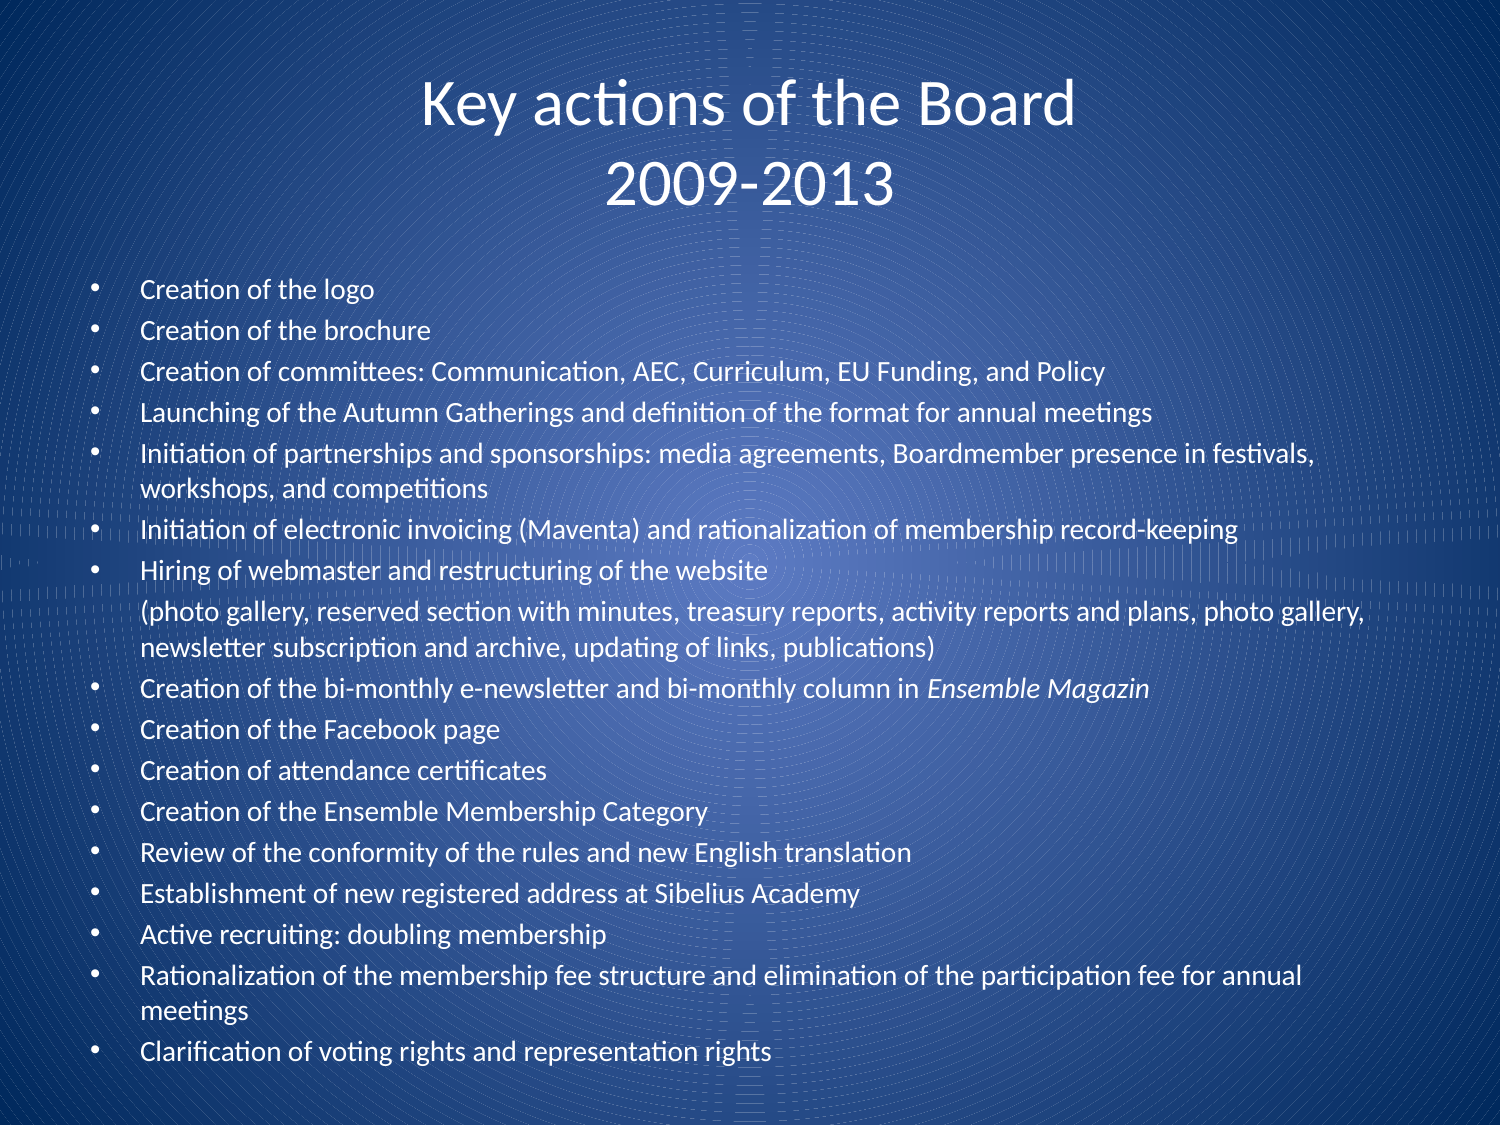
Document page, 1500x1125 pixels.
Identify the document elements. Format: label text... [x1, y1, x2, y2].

list Creation of the logo Creation of the brochure Creation of committees: Communication, AEC, Curriculum, EU Funding, and Policy Launching of the Autumn Gatherings and definition of the format for annual meetings Initiation of partnerships and sponsorships: media agreements, Boardmember presence in festivals, workshops, and competitions Initiation of electronic invoicing (Maventa) and rationalization of membership record-keeping Hiring of webmaster and restructuring of the website (photo gallery, reserved section with minutes, treasury reports, activity reports and plans, photo gallery, newsletter subscription and archive, updating of links, publications) Creation of the bi-monthly e-newsletter and bi-monthly column in Ensemble Magazin Creation of the Facebook page Creation of attendance certificates Creation of the Ensemble Membership Category Review of the conformity of the rules and new English translation Establishment of new registered address at Sibelius Academy Active recruiting: doubling membership Rationalization of the membership fee structure and elimination of the participation fee for annual meetings Clarification of voting rights and representation rights [75, 262, 1425, 1081]
title Key actions of the Board 2009-2013 [75, 45, 1425, 233]
